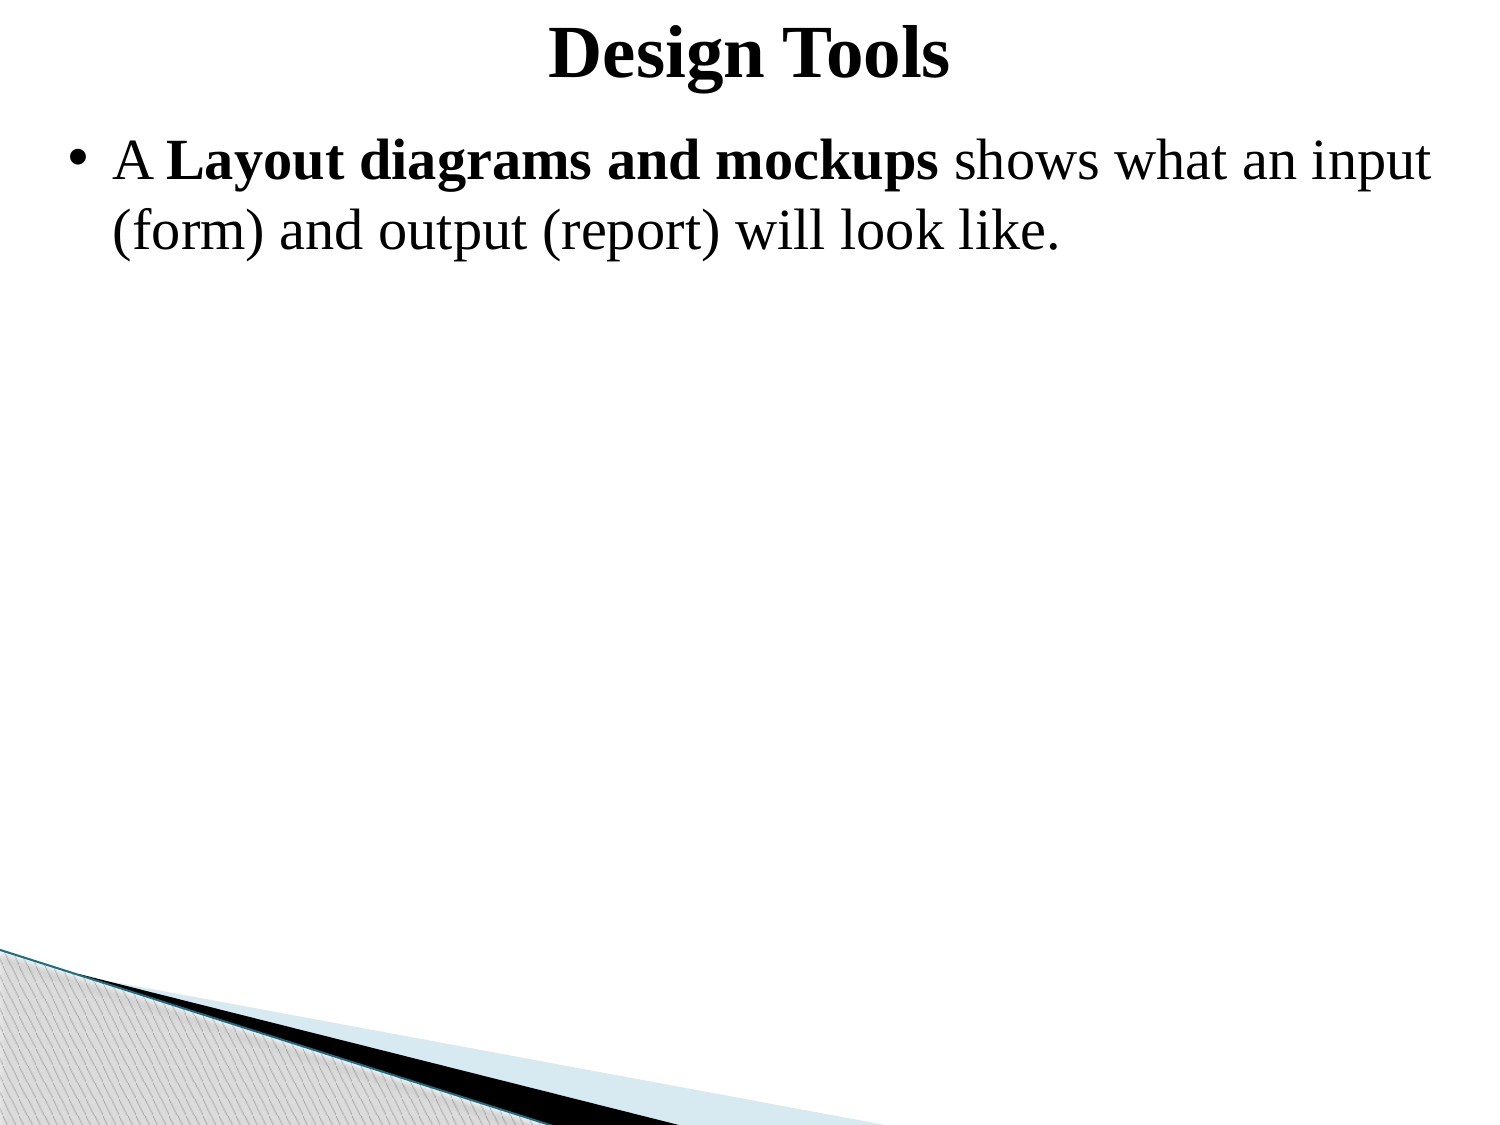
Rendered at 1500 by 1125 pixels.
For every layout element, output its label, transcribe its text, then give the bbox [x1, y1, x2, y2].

text_box Design Tools [41, 0, 1459, 101]
text_box A Layout diagrams and mockups shows what an input (form) and output (report) will look like. [53, 113, 1471, 1062]
